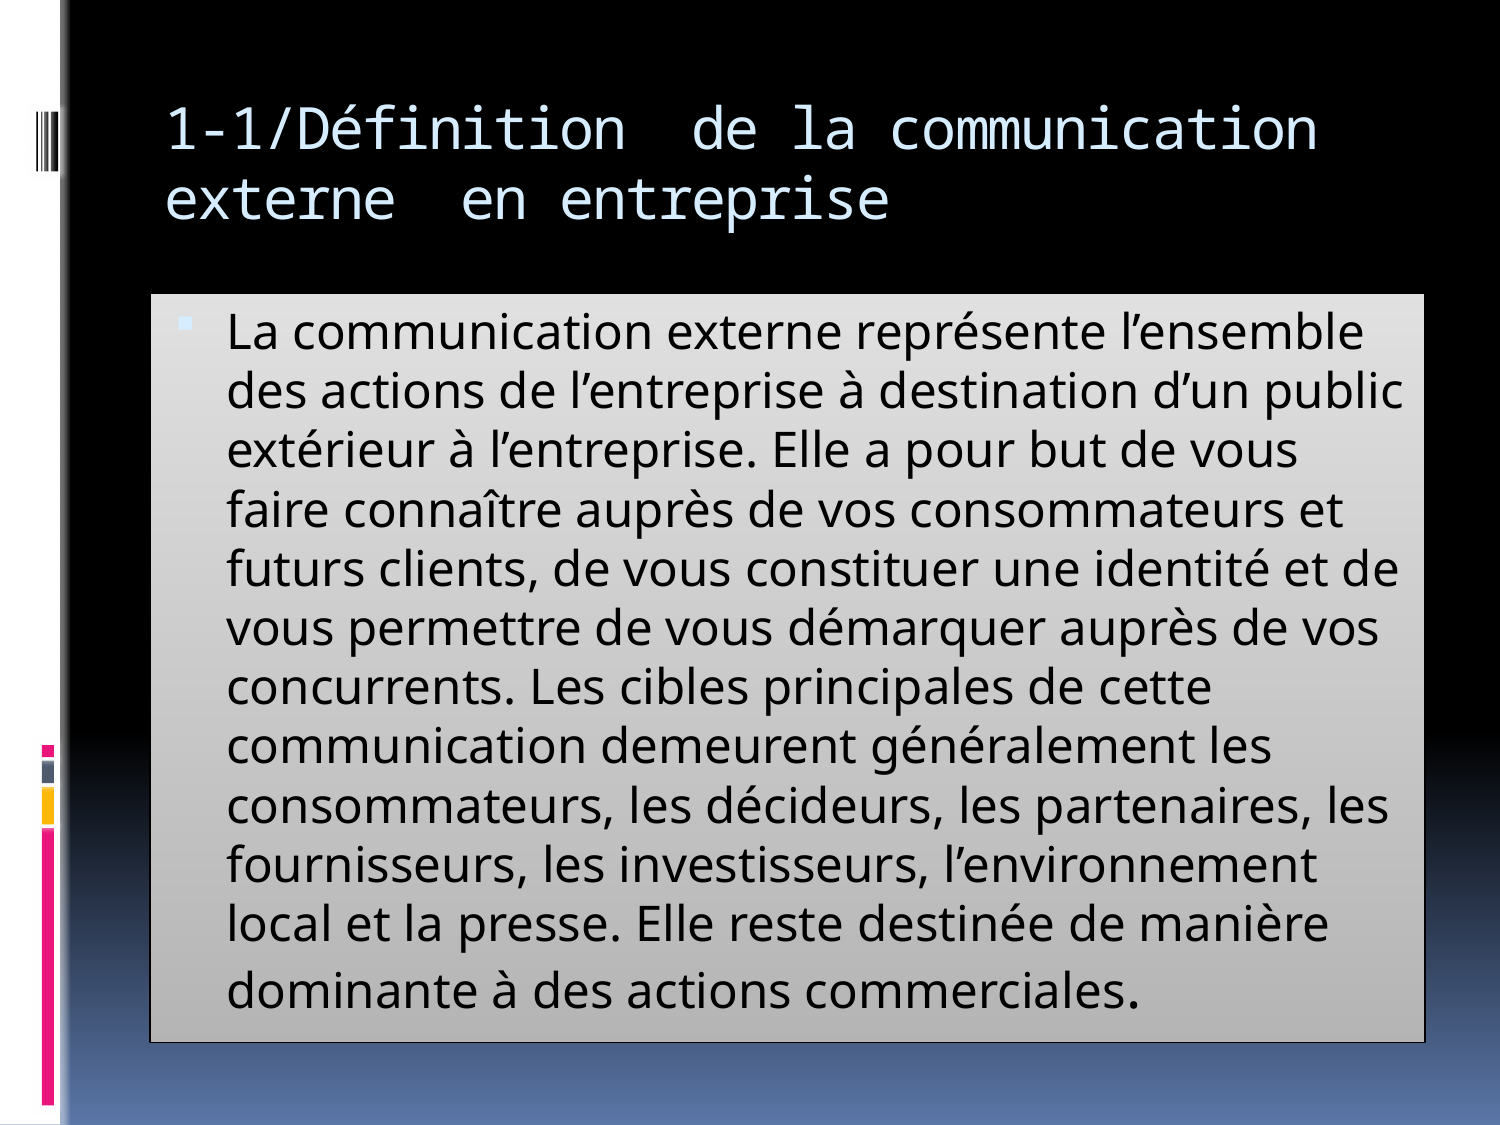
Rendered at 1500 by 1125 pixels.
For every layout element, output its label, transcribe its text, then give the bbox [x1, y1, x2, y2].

title 1-1/Définition de la communication externe en entreprise [150, 83, 1425, 292]
list La communication externe représente l’ensemble des actions de l’entreprise à destination d’un public extérieur à l’entreprise. Elle a pour but de vous faire connaître auprès de vos consommateurs et futurs clients, de vous constituer une identité et de vous permettre de vous démarquer auprès de vos concurrents. Les cibles principales de cette communication demeurent généralement les consommateurs, les décideurs, les partenaires, les fournisseurs, les investisseurs, l’environnement local et la presse. Elle reste destinée de manière dominante à des actions commerciales. [149, 292, 1426, 1043]
